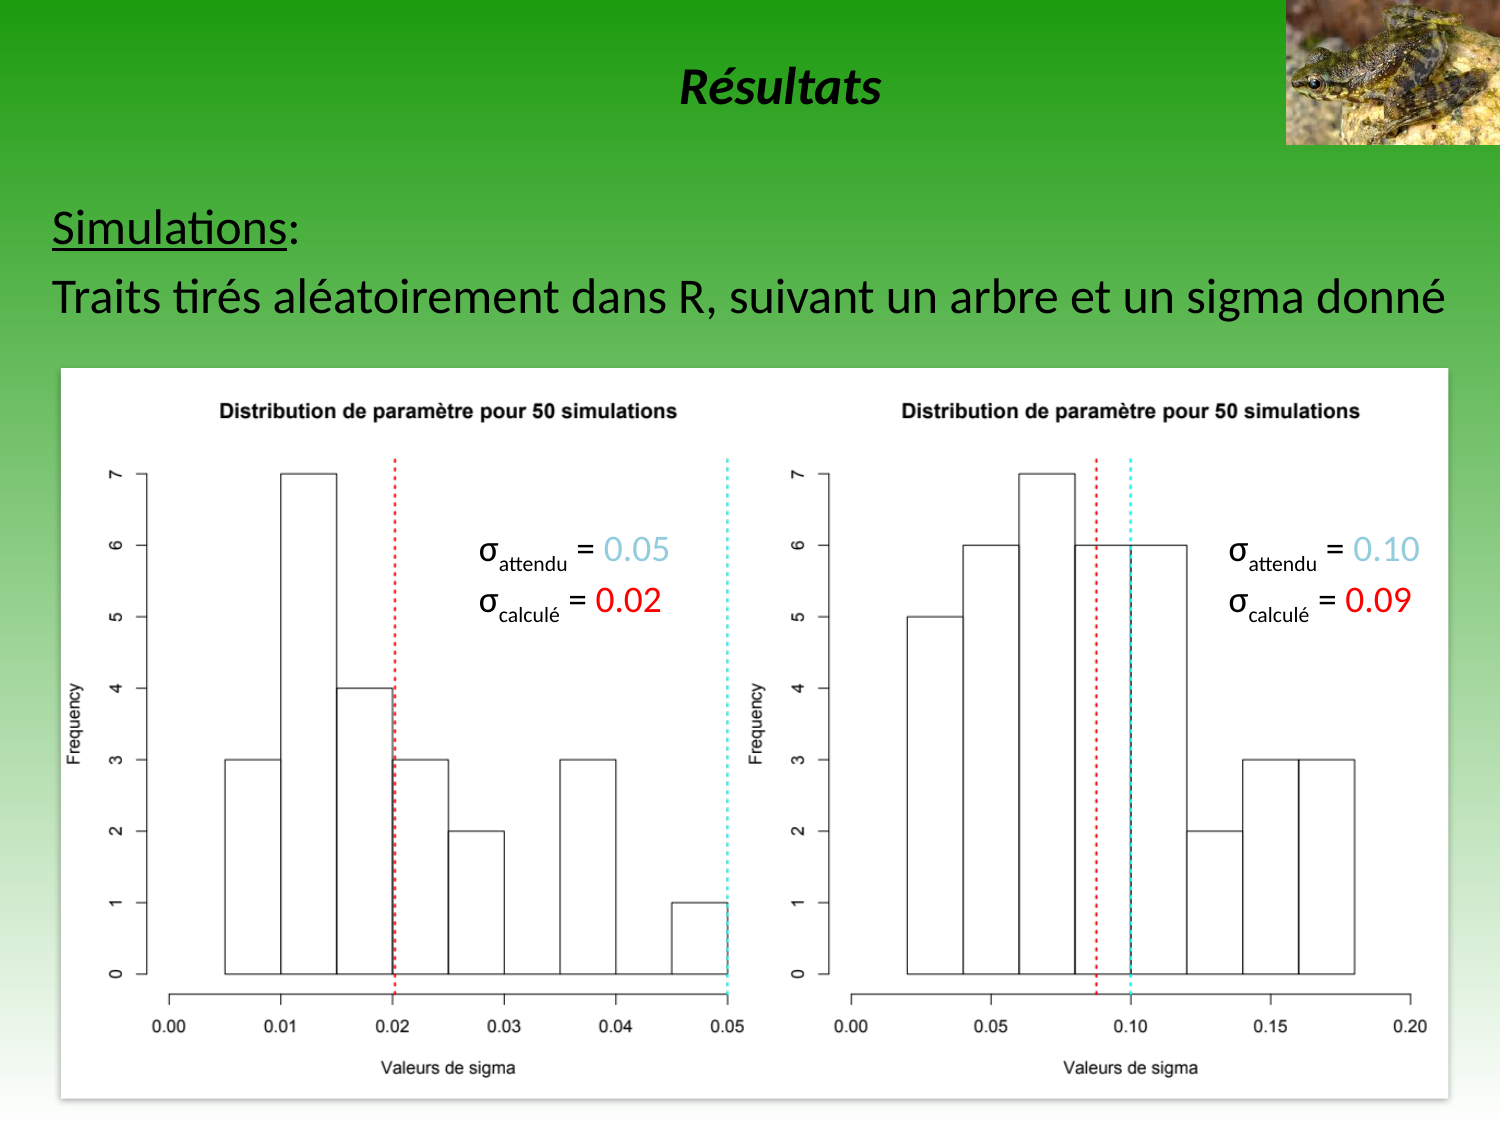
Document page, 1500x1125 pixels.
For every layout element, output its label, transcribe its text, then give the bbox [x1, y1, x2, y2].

picture [1286, 0, 1500, 146]
subtitle Simulations: Traits tirés aléatoirement dans R, suivant un arbre et un sigma donné [36, 186, 1475, 1047]
picture [60, 367, 1475, 1099]
title Résultats [112, 43, 1449, 186]
